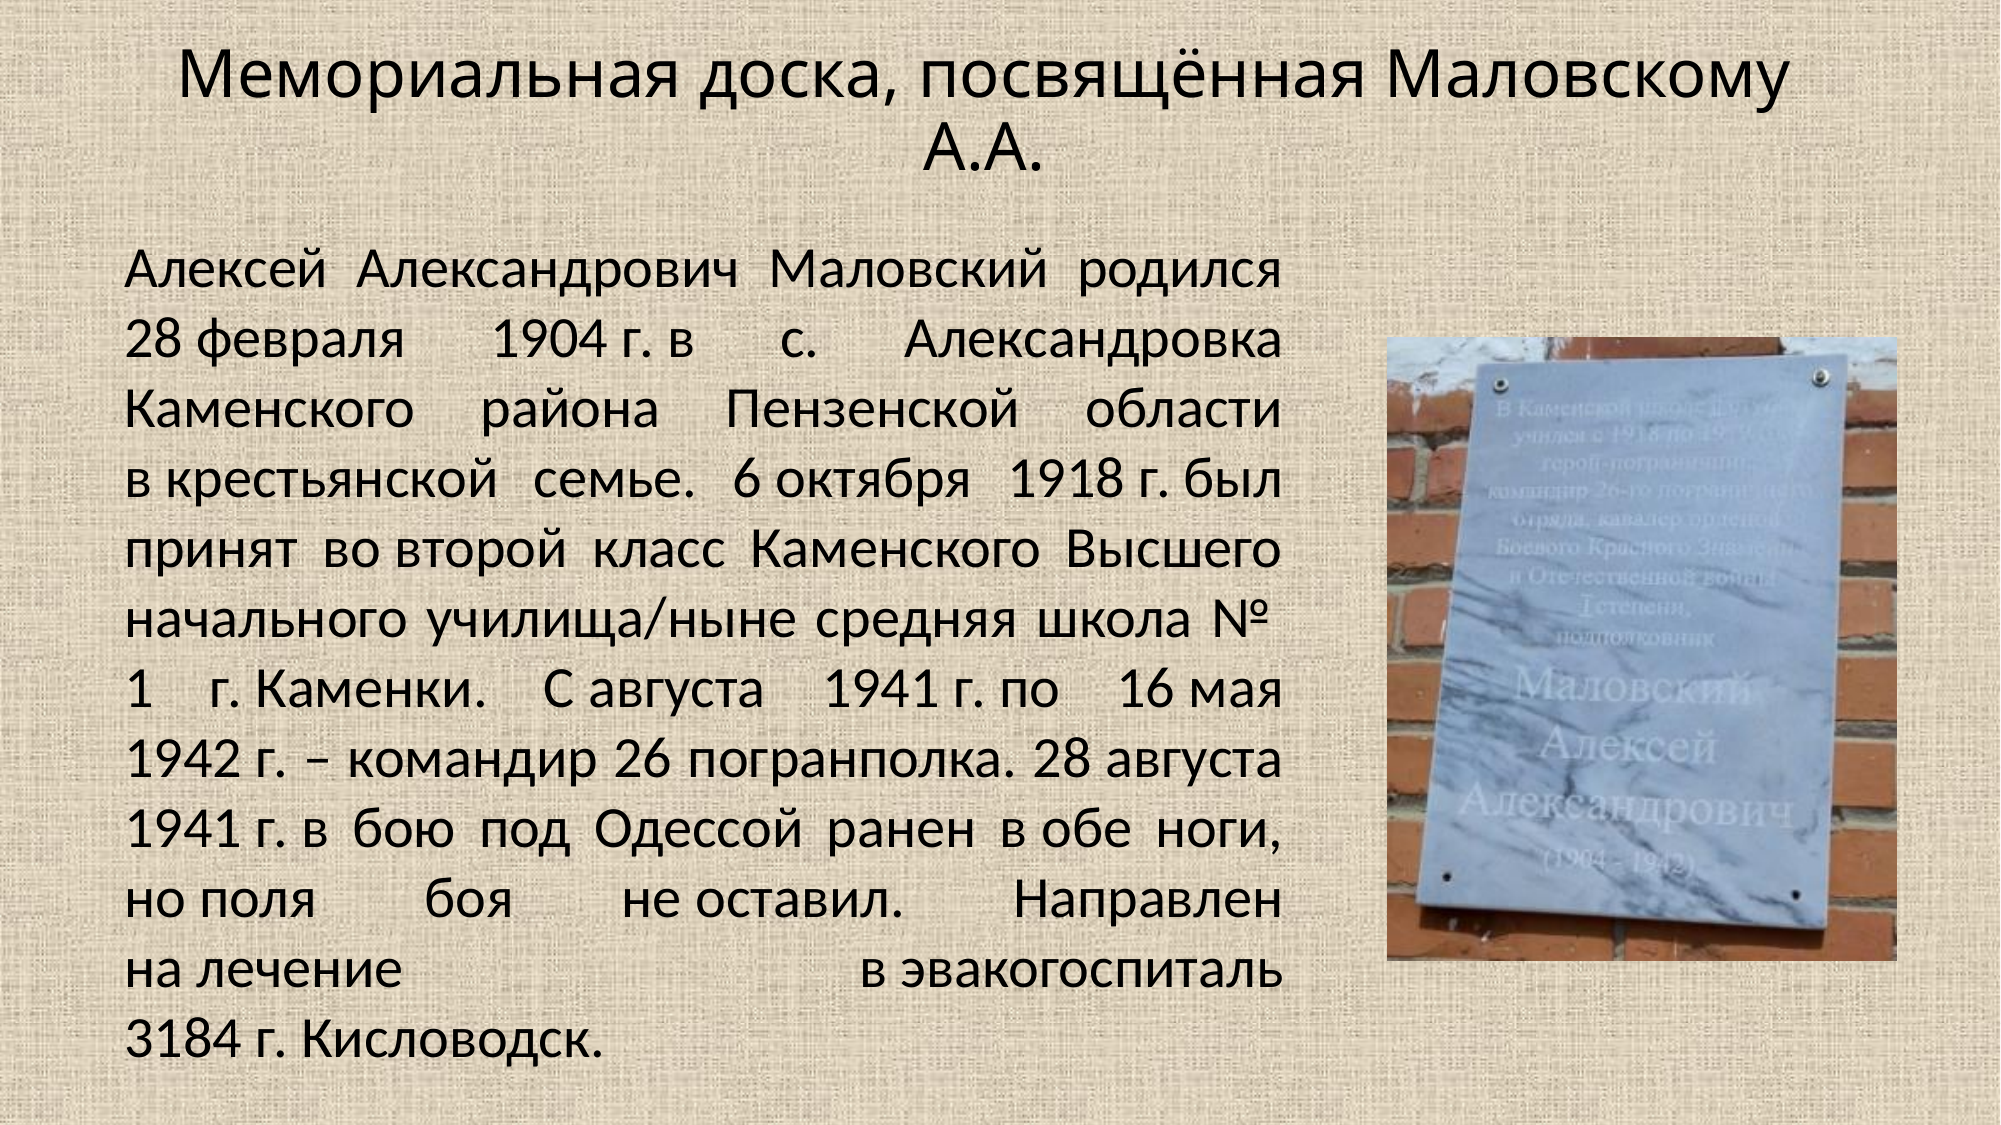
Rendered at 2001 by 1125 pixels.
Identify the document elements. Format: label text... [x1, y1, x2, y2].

picture [0, 0, 2001, 1125]
list Алексей Александрович Маловский родился 28 февраля 1904 г. в с. Александровка Каменского района Пензенской области в крестьянской семье. 6 октября 1918 г. был принят во второй класс Каменского Высшего начального училища/ныне средняя школа № 1 г. Каменки. С августа 1941 г. по 16 мая 1942 г. – командир 26 погранполка. 28 августа 1941 г. в бою под Одессой ранен в обе ноги, но поля боя не оставил. Направлен на лечение в эвакогоспиталь 3184 г. Кисловодск. [109, 221, 1299, 1077]
title Мемориальная доска, посвящённая Маловскому А.А. [137, 75, 1832, 192]
